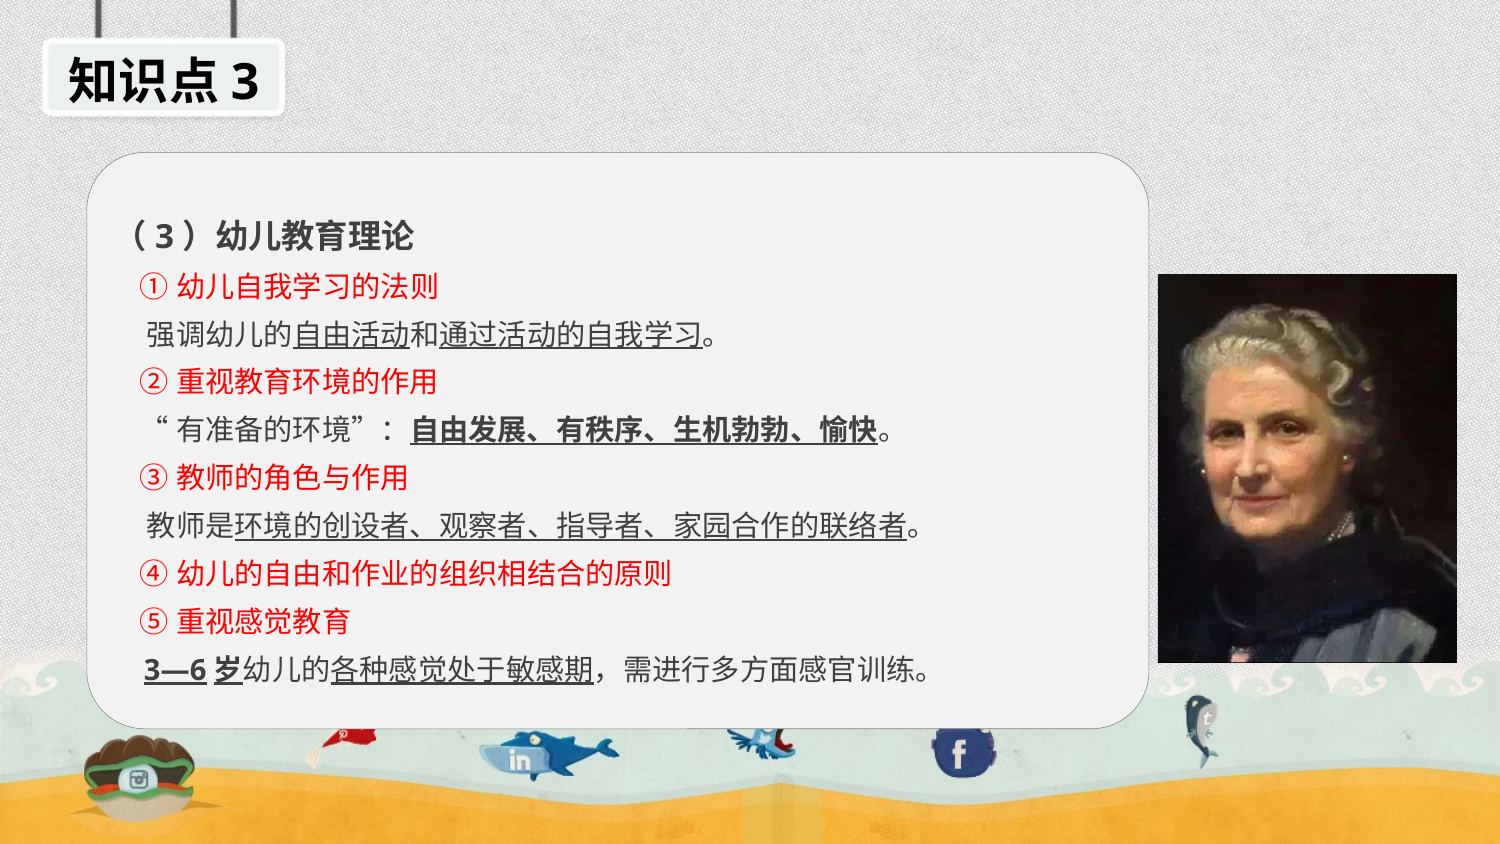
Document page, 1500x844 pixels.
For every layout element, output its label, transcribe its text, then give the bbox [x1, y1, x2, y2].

text_box （3）幼儿教育理论 ①幼儿自我学习的法则 强调幼儿的自由活动和通过活动的自我学习。 ②重视教育环境的作用 “有准备的环境”：自由发展、有秩序、生机勃勃、愉快。 ③教师的角色与作用 教师是环境的创设者、观察者、指导者、家园合作的联络者。 ④幼儿的自由和作业的组织相结合的原则 ⑤重视感觉教育 3—6岁幼儿的各种感觉处于敏感期，需进行多方面感官训练。 [86, 152, 1149, 729]
text_box 知识点3 [45, 42, 283, 119]
picture [0, 0, 1500, 844]
